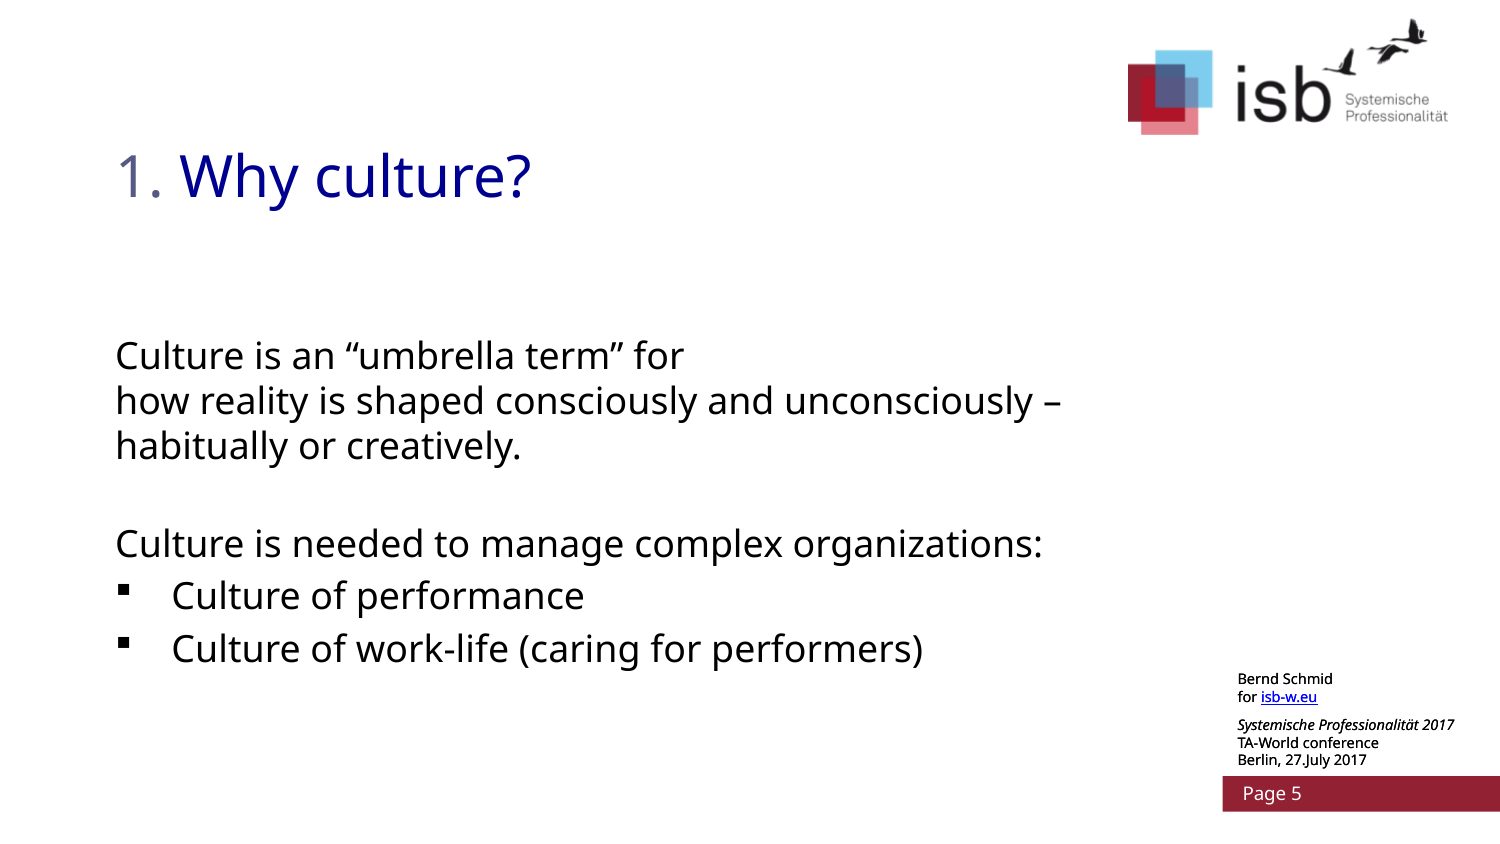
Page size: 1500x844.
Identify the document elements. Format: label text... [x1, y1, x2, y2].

slide_number Page 5 [1222, 776, 1500, 812]
picture [1128, 14, 1461, 139]
title 1. Why culture? [100, 67, 1223, 280]
text_box Bernd Schmid for isb-w.eu Systemische Professionalität 2017 TA-World conference Berlin, 27.July 2017 [1222, 543, 1500, 776]
list Culture is an “umbrella term” for how reality is shaped consciously and unconsciously – habitually or creatively. Culture is needed to manage complex organizations: Culture of performance Culture of work-life (caring for performers) [100, 280, 1223, 812]
